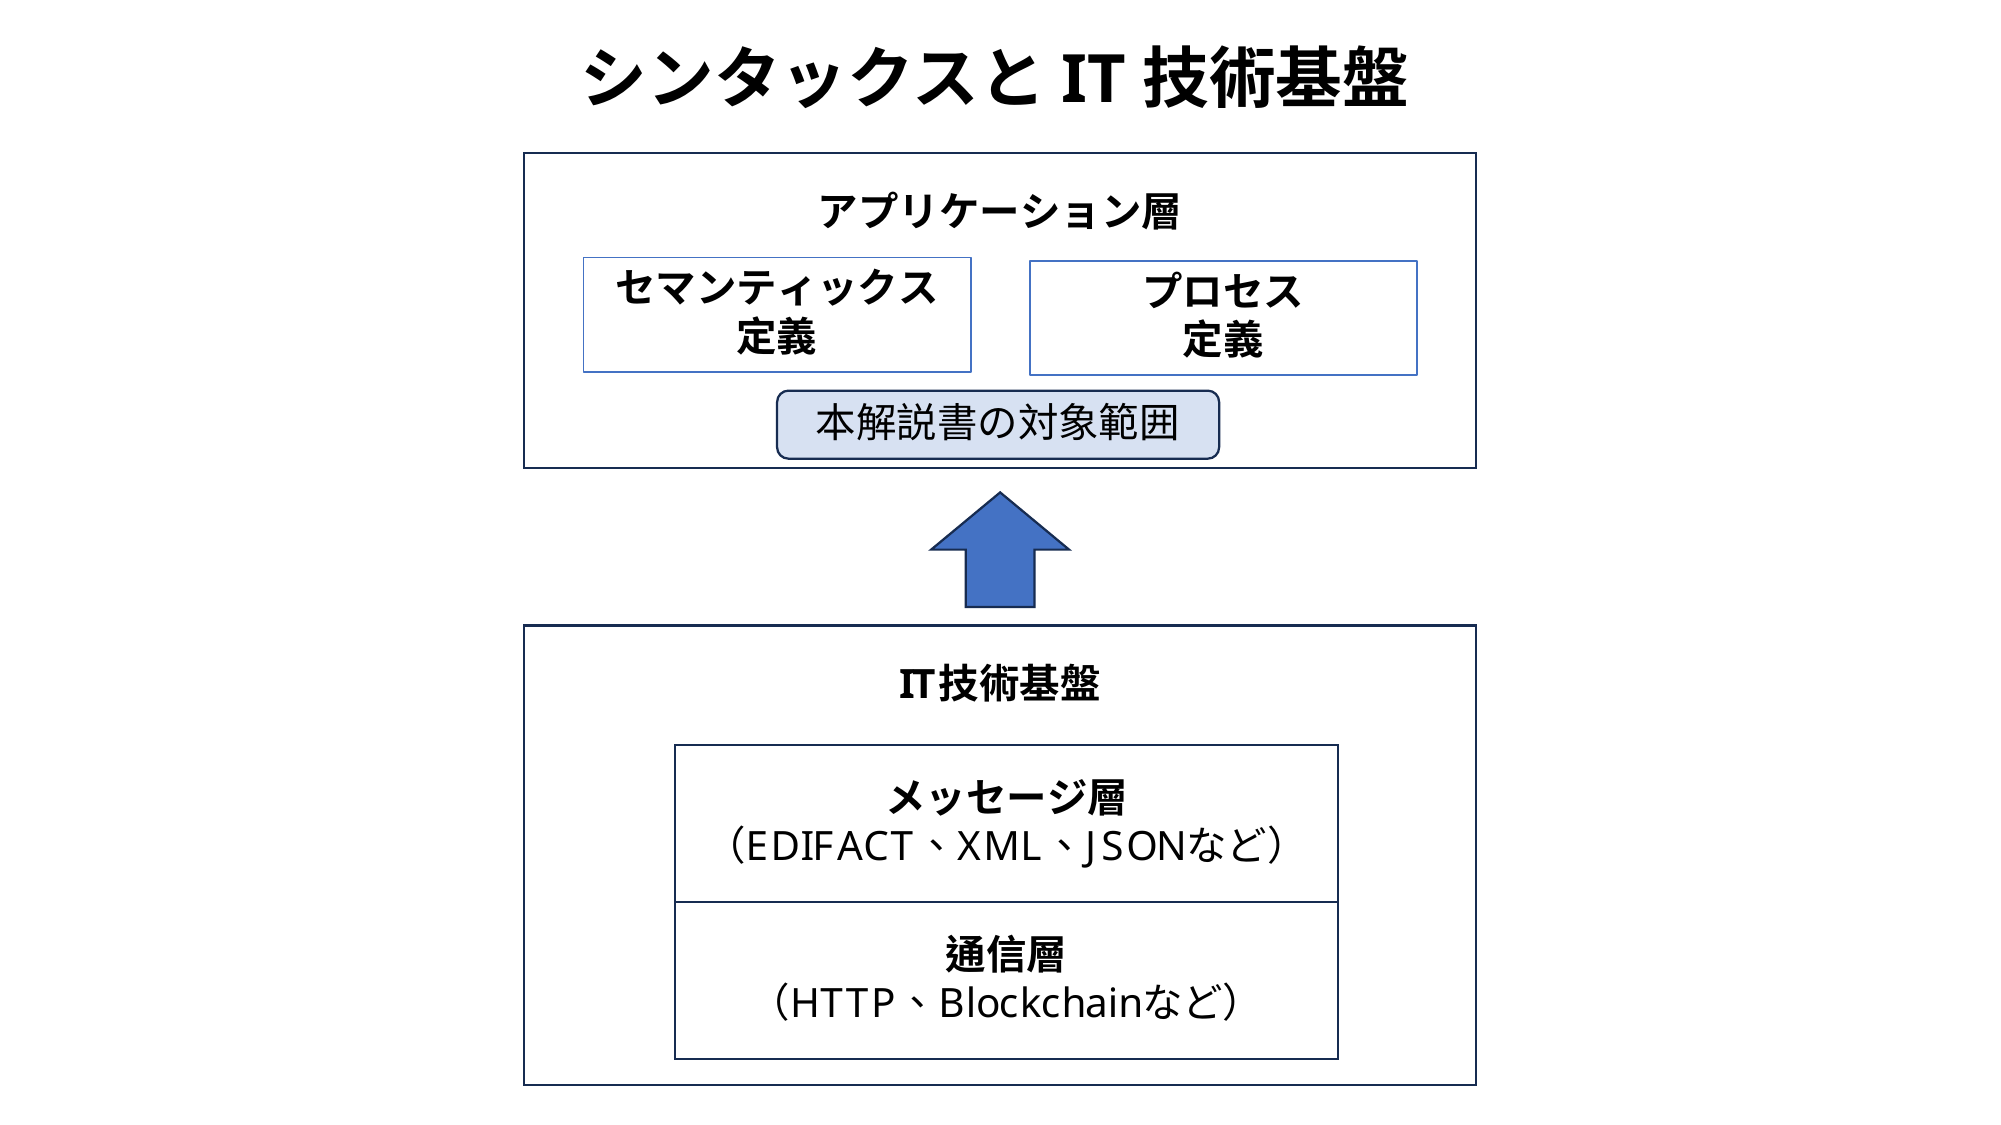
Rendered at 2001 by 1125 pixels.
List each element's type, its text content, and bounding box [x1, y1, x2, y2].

picture [522, 151, 1477, 1087]
text_box シンタックスとIT技術基盤 [565, 28, 1434, 123]
